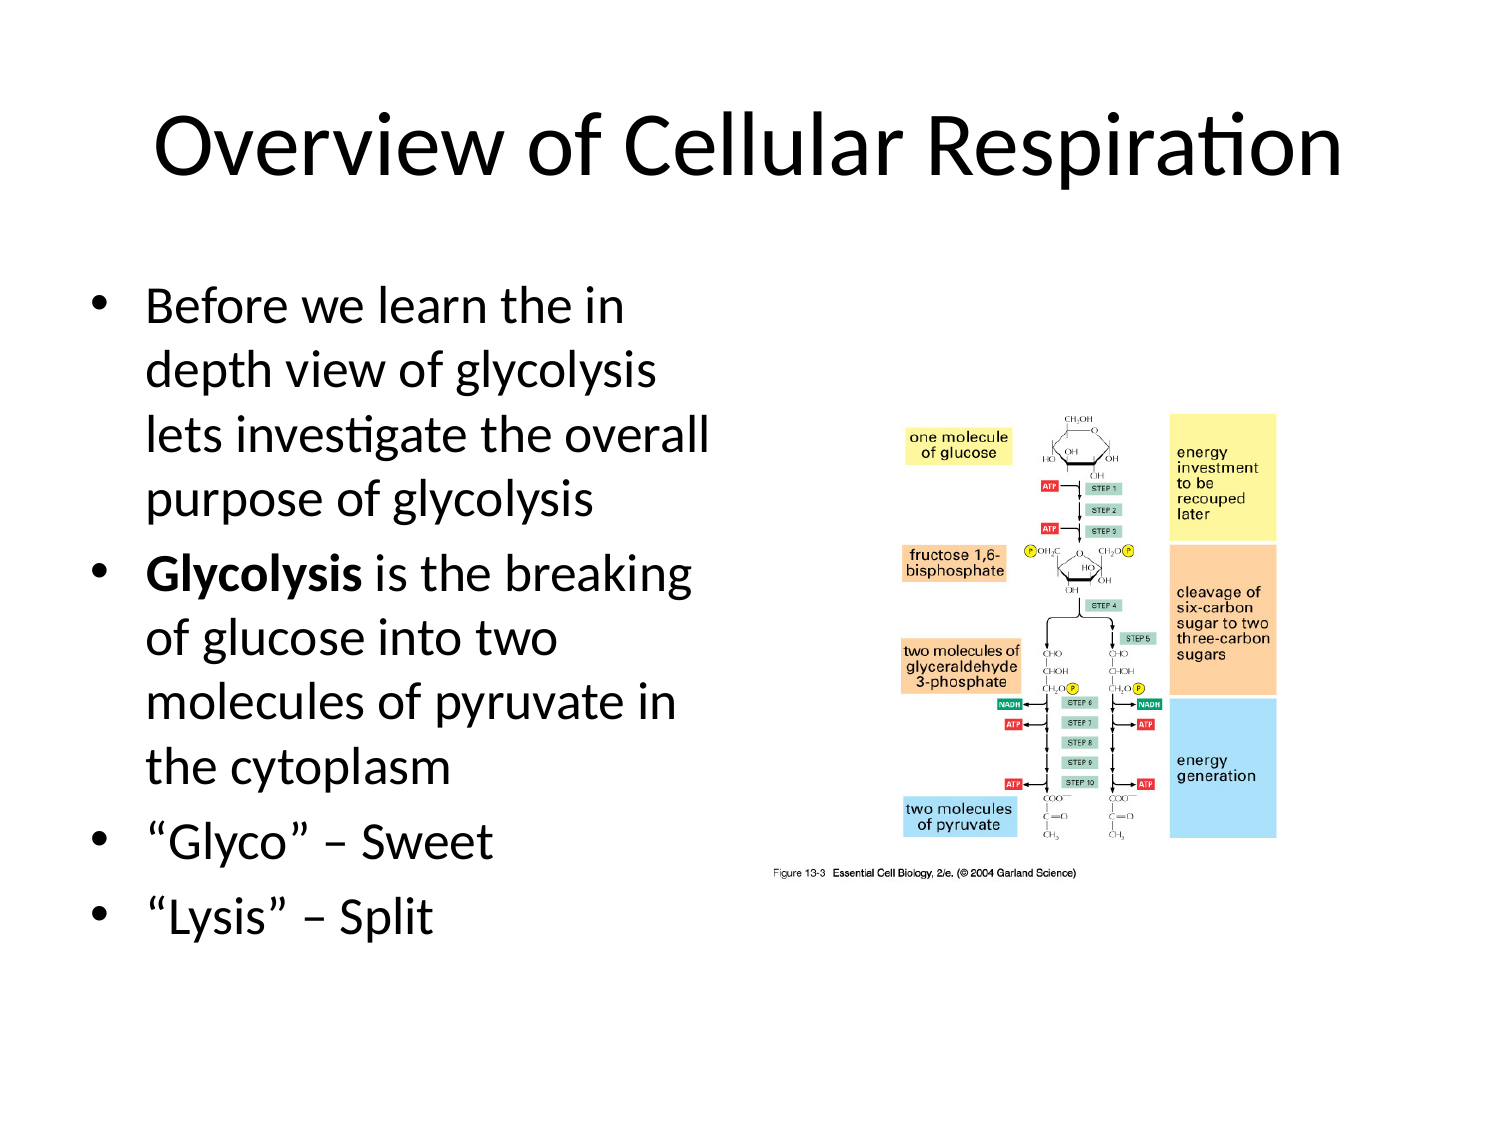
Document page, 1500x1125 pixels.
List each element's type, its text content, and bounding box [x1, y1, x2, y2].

list Before we learn the in depth view of glycolysis lets investigate the overall purpose of glycolysis Glycolysis is the breaking of glucose into two molecules of pyruvate in the cytoplasm “Glyco” – Sweet “Lysis” – Split [75, 262, 738, 1005]
picture [762, 387, 1432, 886]
title Overview of Cellular Respiration [75, 45, 1425, 233]
